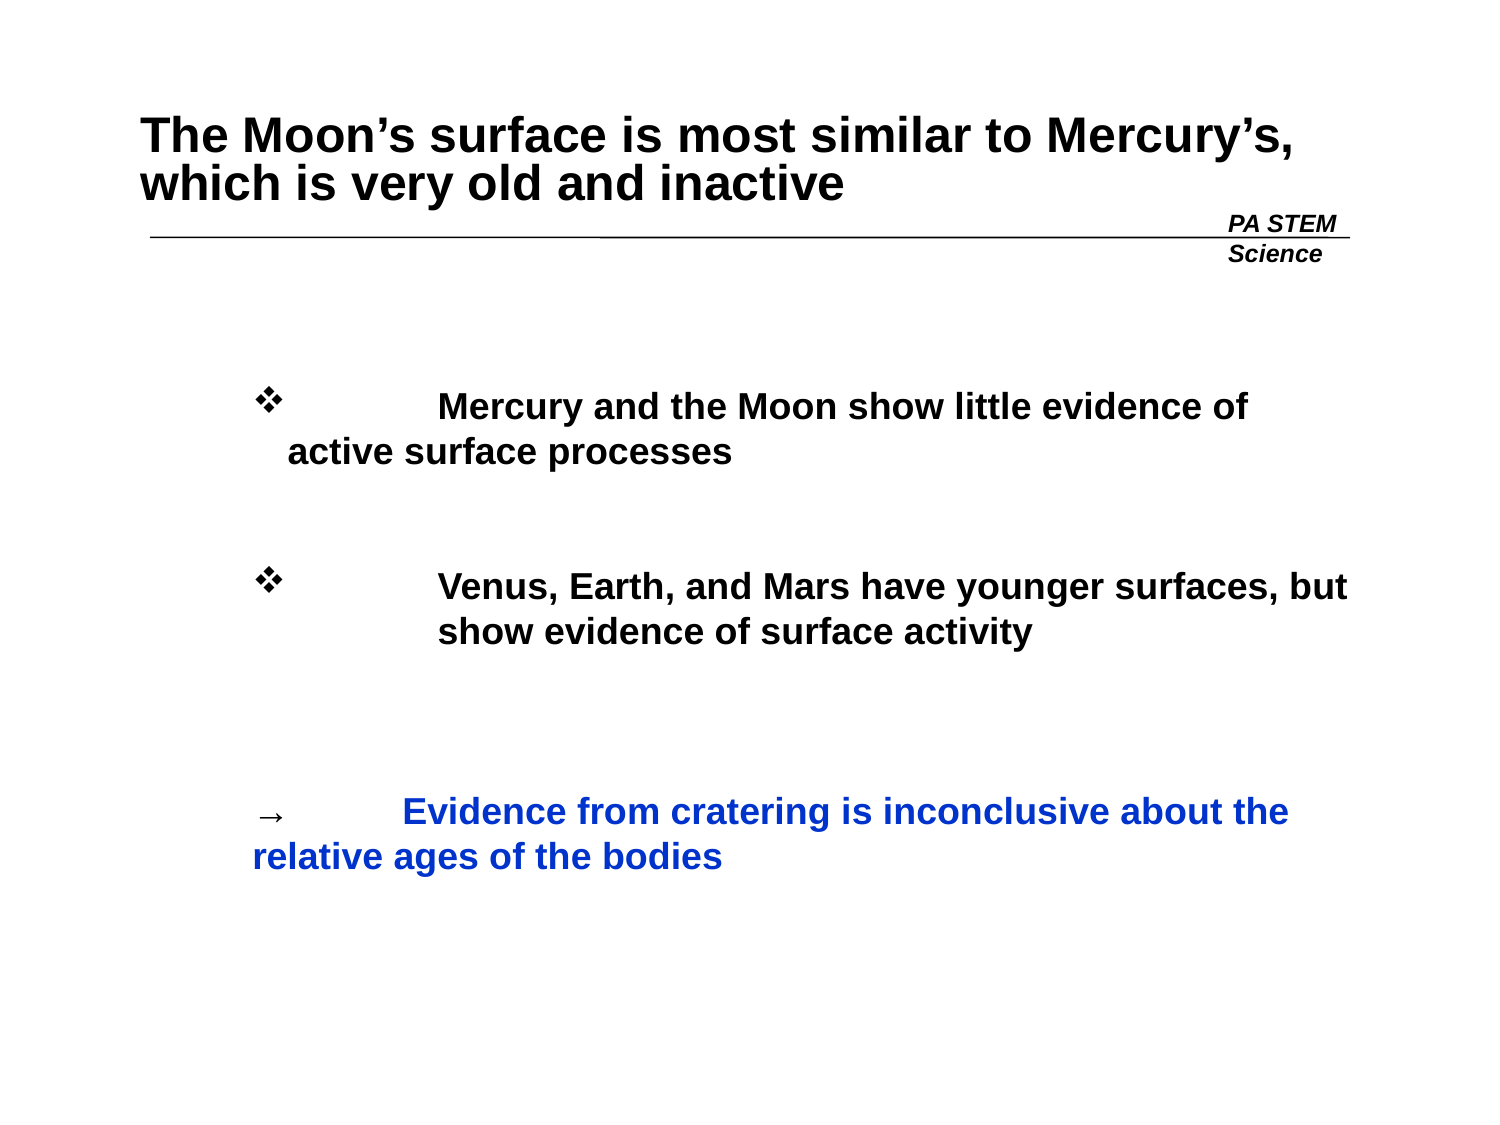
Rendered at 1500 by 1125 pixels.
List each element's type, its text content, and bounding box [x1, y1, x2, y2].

title The Moon’s surface is most similar to Mercury’s, which is very old and inactive [124, 62, 1426, 263]
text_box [149, 199, 1353, 276]
text_box Mercury and the Moon show little evidence of active surface processes Venus, Earth, and Mars have younger surfaces, but show evidence of surface activity → Evidence from cratering is inconclusive about the relative ages of the bodies [237, 374, 1388, 885]
